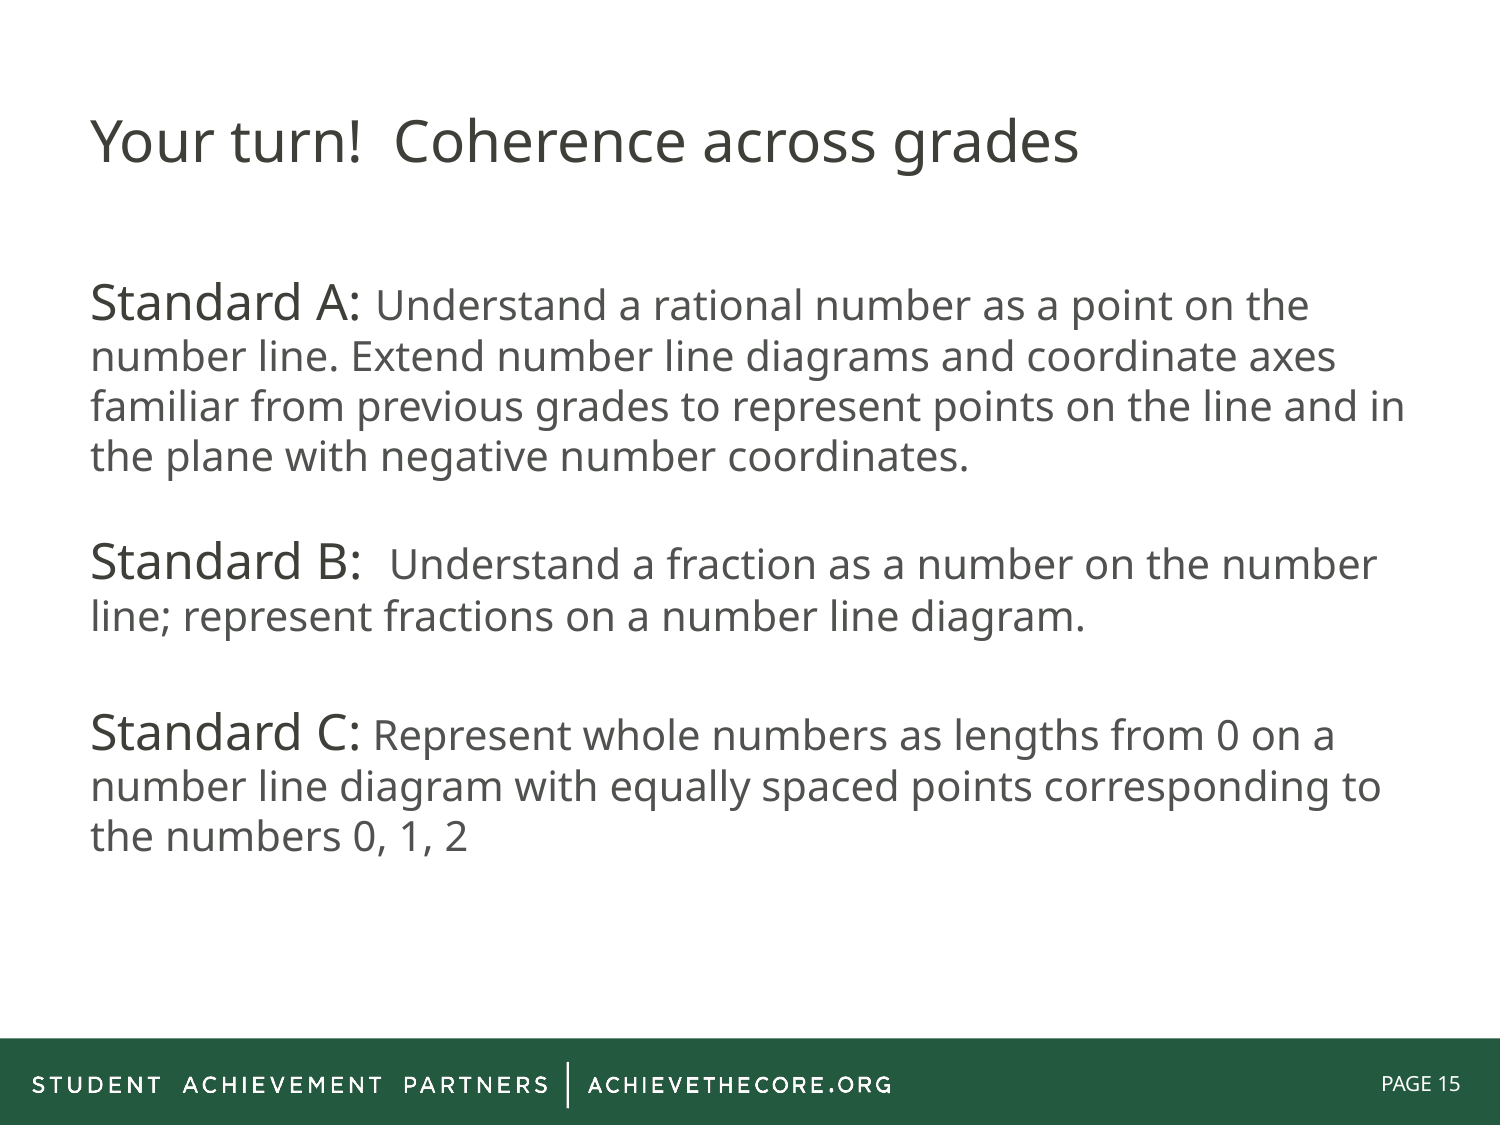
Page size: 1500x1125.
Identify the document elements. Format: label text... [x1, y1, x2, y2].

title Your turn! Coherence across grades [75, 45, 1425, 233]
list Standard A: Understand a rational number as a point on the number line. Extend number line diagrams and coordinate axes familiar from previous grades to represent points on the line and in the plane with negative number coordinates. Standard B: Understand a fraction as a number on the number line; represent fractions on a number line diagram. Standard C: Represent whole numbers as lengths from 0 on a number line diagram with equally spaced points corresponding to the numbers 0, 1, 2 [75, 262, 1425, 1005]
picture [12, 1055, 911, 1112]
